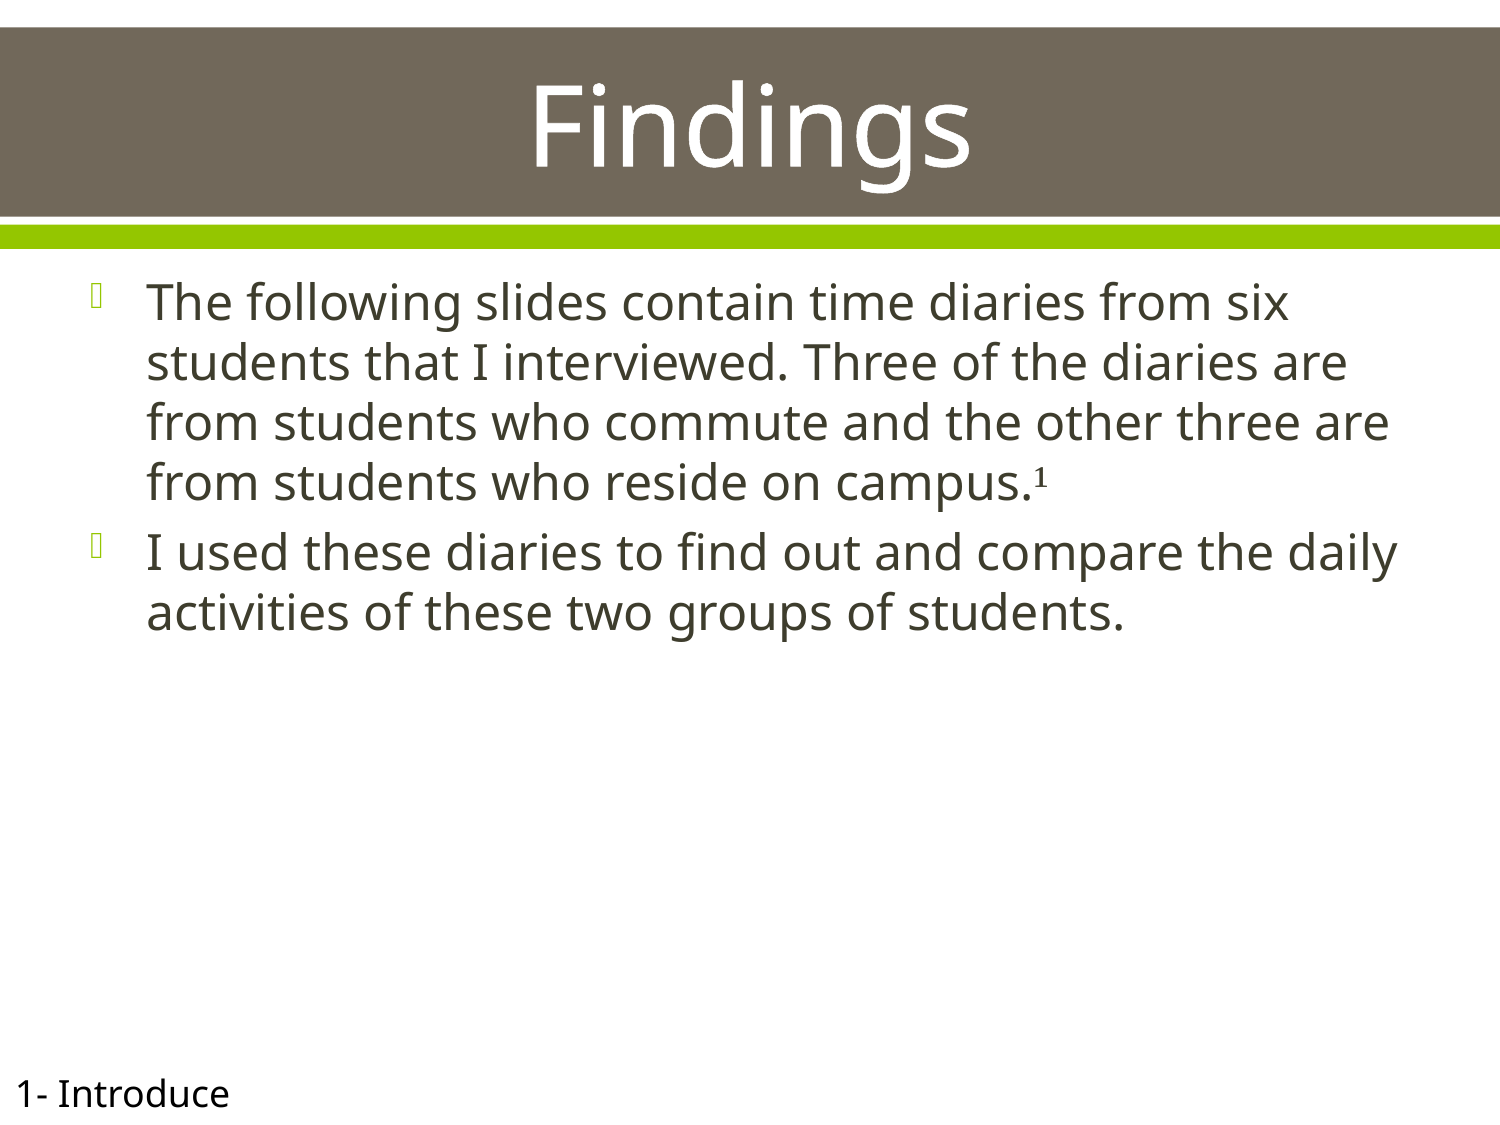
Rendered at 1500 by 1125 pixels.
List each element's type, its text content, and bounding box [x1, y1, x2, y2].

list The following slides contain time diaries from six students that I interviewed. Three of the diaries are from students who commute and the other three are from students who reside on campus.¹ I used these diaries to find out and compare the daily activities of these two groups of students. [75, 262, 1425, 1005]
text_box 1- Introduce [0, 1062, 450, 1123]
title Findings [75, 29, 1425, 213]
